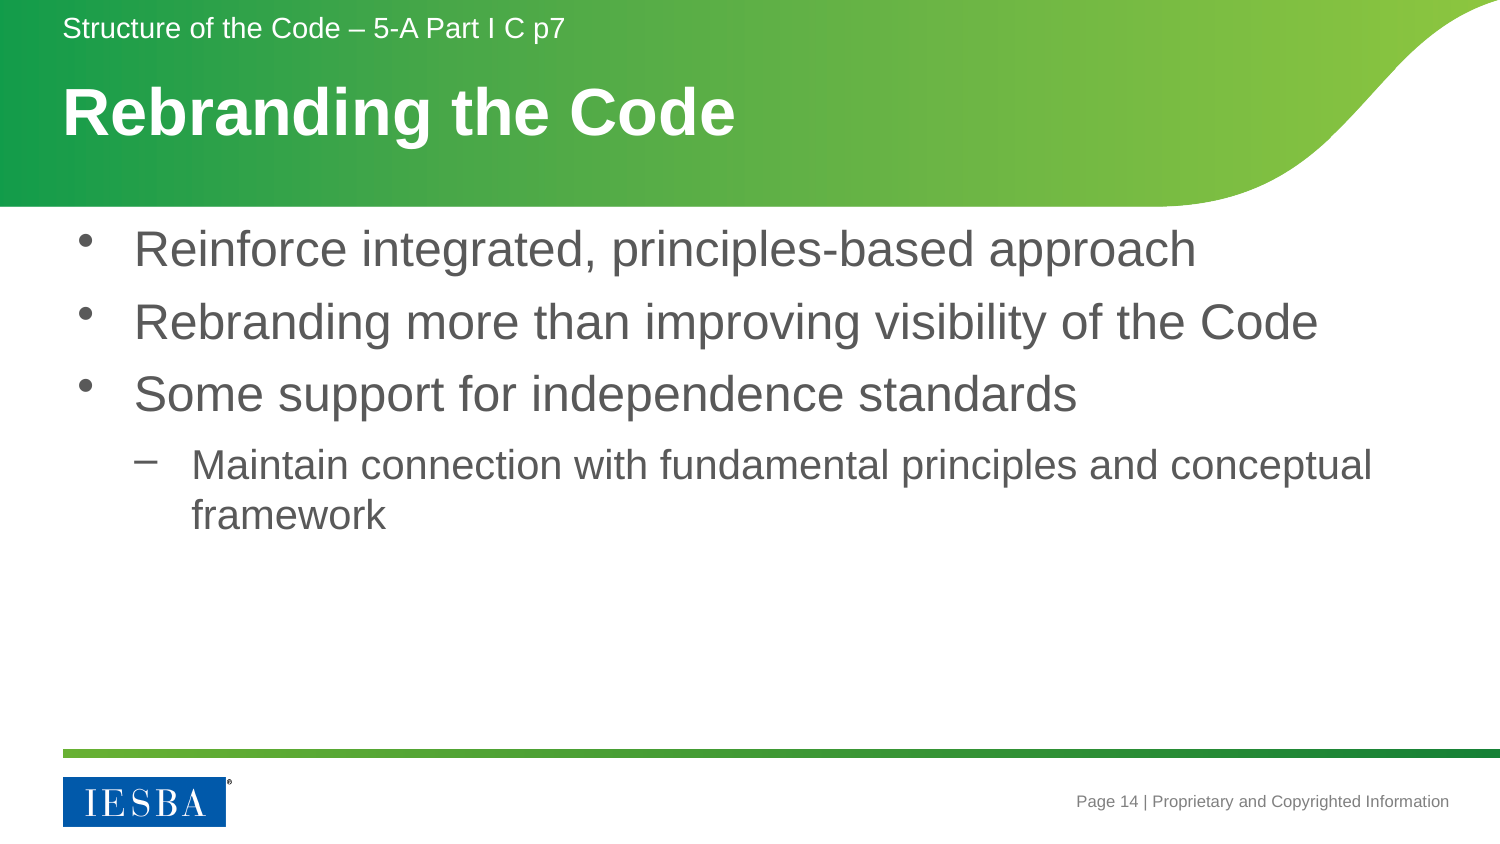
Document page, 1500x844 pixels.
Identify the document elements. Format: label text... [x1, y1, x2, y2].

picture [0, 0, 1500, 207]
subtitle Structure of the Code – 5-A Part I C p7 [62, 9, 675, 47]
title Rebranding the Code [62, 75, 1300, 142]
picture [63, 777, 232, 827]
list Reinforce integrated, principles-based approach Rebranding more than improving visibility of the Code Some support for independence standards Maintain connection with fundamental principles and conceptual framework [62, 209, 1463, 724]
